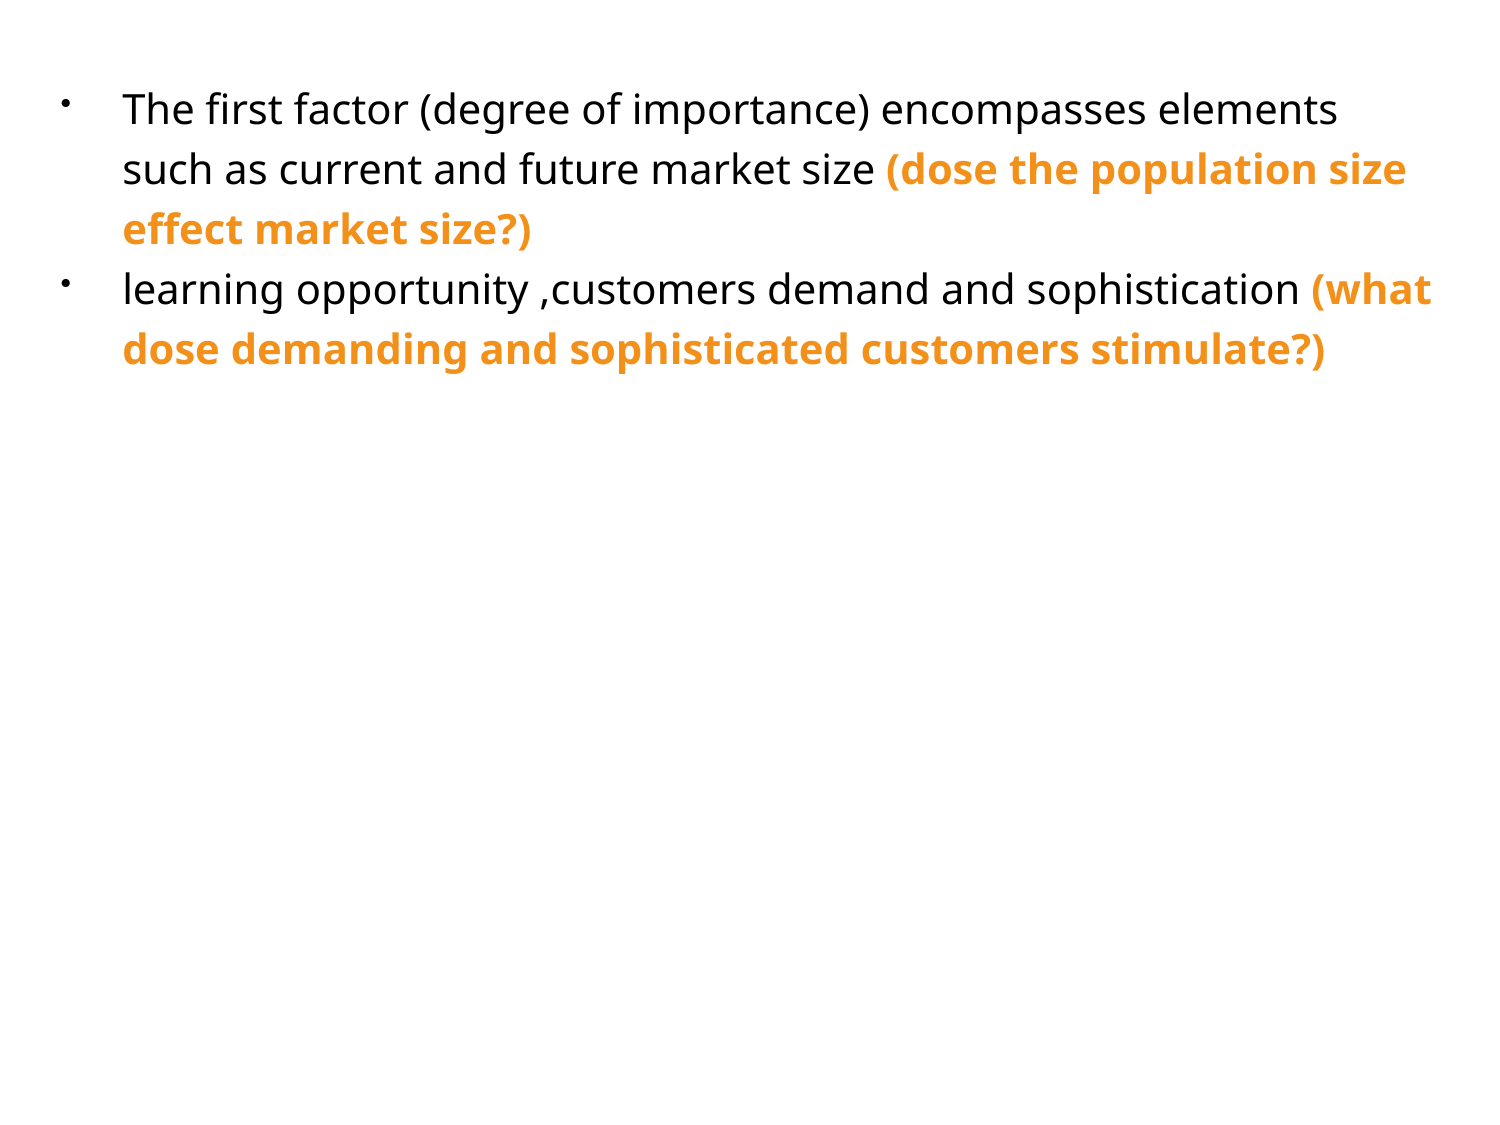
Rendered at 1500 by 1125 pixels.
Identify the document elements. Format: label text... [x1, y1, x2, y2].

list The first factor (degree of importance) encompasses elements such as current and future market size (dose the population size effect market size?) learning opportunity ,customers demand and sophistication (what dose demanding and sophisticated customers stimulate?) [59, 71, 1440, 945]
